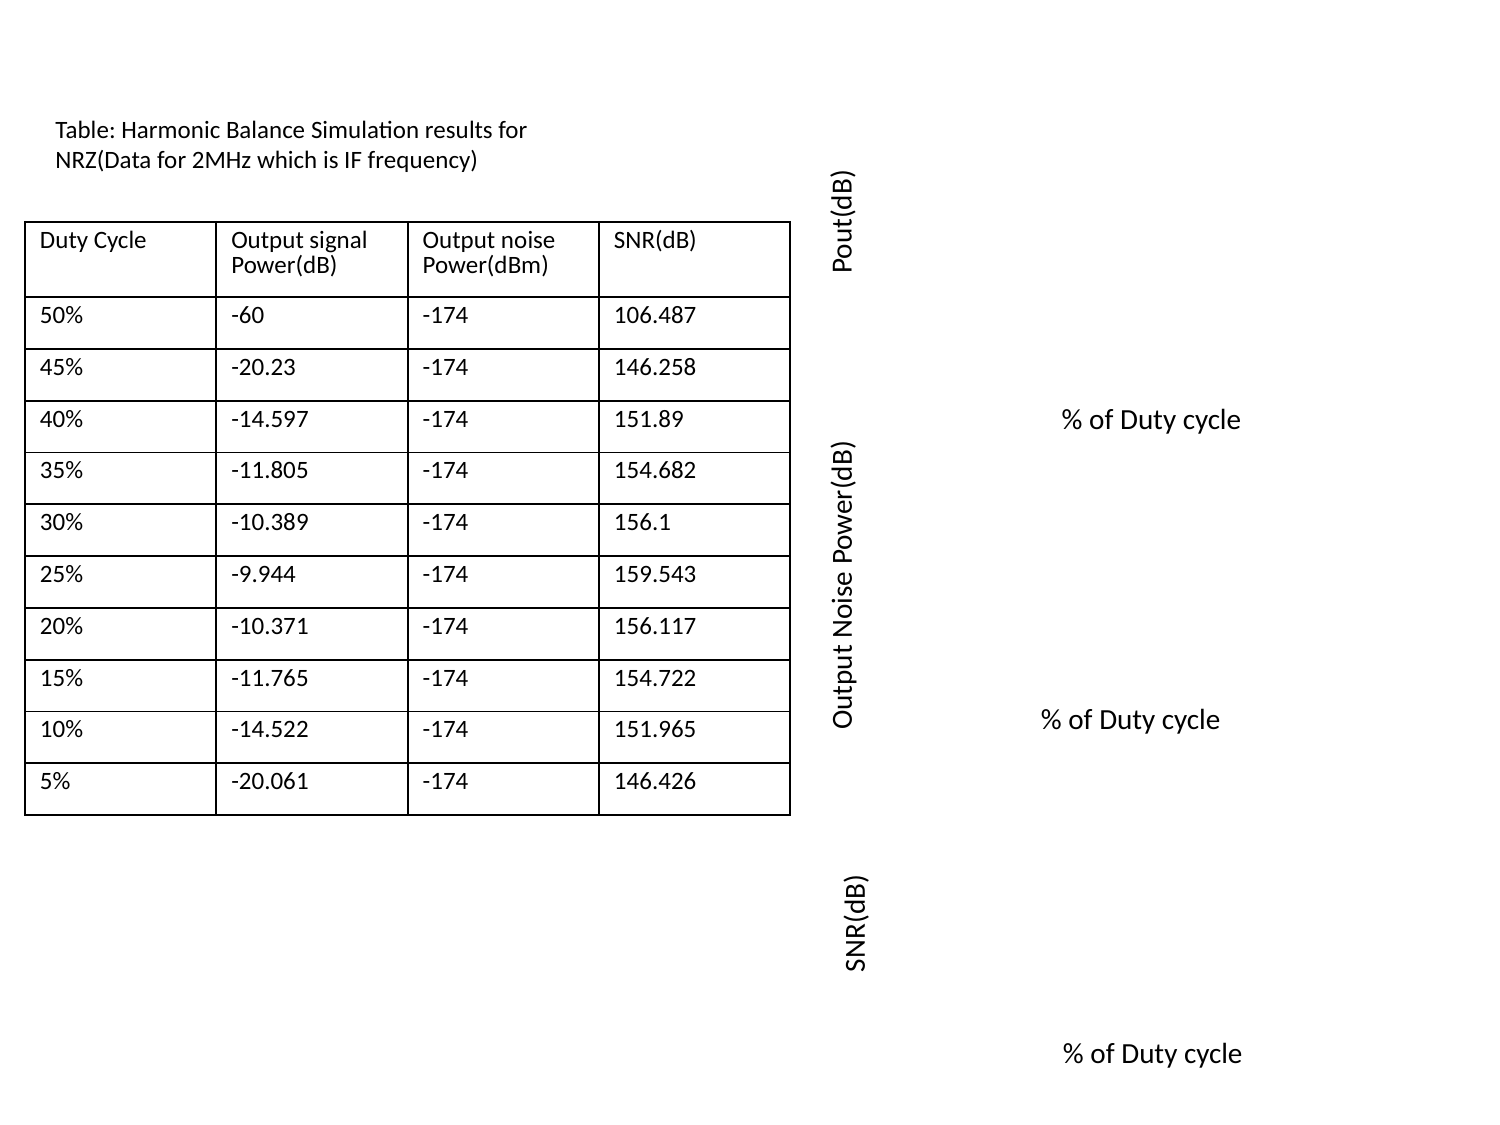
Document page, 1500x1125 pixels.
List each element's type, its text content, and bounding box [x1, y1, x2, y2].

table_cell -14.597 [217, 402, 407, 452]
table_cell 5% [26, 764, 215, 814]
table_cell 15% [26, 661, 215, 711]
table_cell 154.722 [600, 661, 789, 711]
table_cell 151.89 [600, 402, 789, 452]
text_box Pout(dB) [815, 155, 865, 289]
table_cell -11.765 [217, 661, 407, 711]
text_box % of Duty cycle [1046, 393, 1257, 443]
table_cell 154.682 [600, 453, 789, 503]
table_header Output noise Power(dBm) [409, 223, 598, 296]
table_cell -174 [409, 661, 598, 711]
table_cell -174 [409, 453, 598, 503]
table_cell -174 [409, 402, 598, 452]
table_cell 40% [26, 402, 215, 452]
table_cell 146.426 [600, 764, 789, 814]
text_box Table: Harmonic Balance Simulation results for NRZ(Data for 2MHz which is IF frequency) [40, 106, 604, 181]
table_cell 50% [26, 298, 215, 348]
table_cell 159.543 [600, 557, 789, 607]
table_cell 30% [26, 505, 215, 555]
table_cell -14.522 [217, 712, 407, 762]
table_cell -174 [409, 764, 598, 814]
text_box Output Noise Power(dB) [815, 426, 865, 745]
table_cell 10% [26, 712, 215, 762]
text_box % of Duty cycle [1048, 1026, 1258, 1077]
table_cell -11.805 [217, 453, 407, 503]
table_cell -174 [409, 505, 598, 555]
table_cell 35% [26, 453, 215, 503]
table_cell 156.1 [600, 505, 789, 555]
table_cell -174 [409, 298, 598, 348]
table_header Output signal Power(dB) [217, 223, 407, 296]
table_cell -60 [217, 298, 407, 348]
table_cell -174 [409, 557, 598, 607]
table_cell -174 [409, 712, 598, 762]
table_cell 20% [26, 609, 215, 659]
table_cell -174 [409, 350, 598, 400]
table_header Duty Cycle [26, 223, 215, 296]
table_cell 146.258 [600, 350, 789, 400]
text_box % of Duty cycle [1026, 692, 1236, 743]
table_cell 156.117 [600, 609, 789, 659]
table_cell 45% [26, 350, 215, 400]
table_cell -9.944 [217, 557, 407, 607]
table_cell -10.371 [217, 609, 407, 659]
table_cell 25% [26, 557, 215, 607]
table_cell -10.389 [217, 505, 407, 555]
table_cell -20.061 [217, 764, 407, 814]
table_cell 106.487 [600, 298, 789, 348]
table_cell -174 [409, 609, 598, 659]
text_box SNR(dB) [828, 859, 879, 987]
table_cell -20.23 [217, 350, 407, 400]
table_cell 151.965 [600, 712, 789, 762]
table_header SNR(dB) [600, 223, 789, 296]
